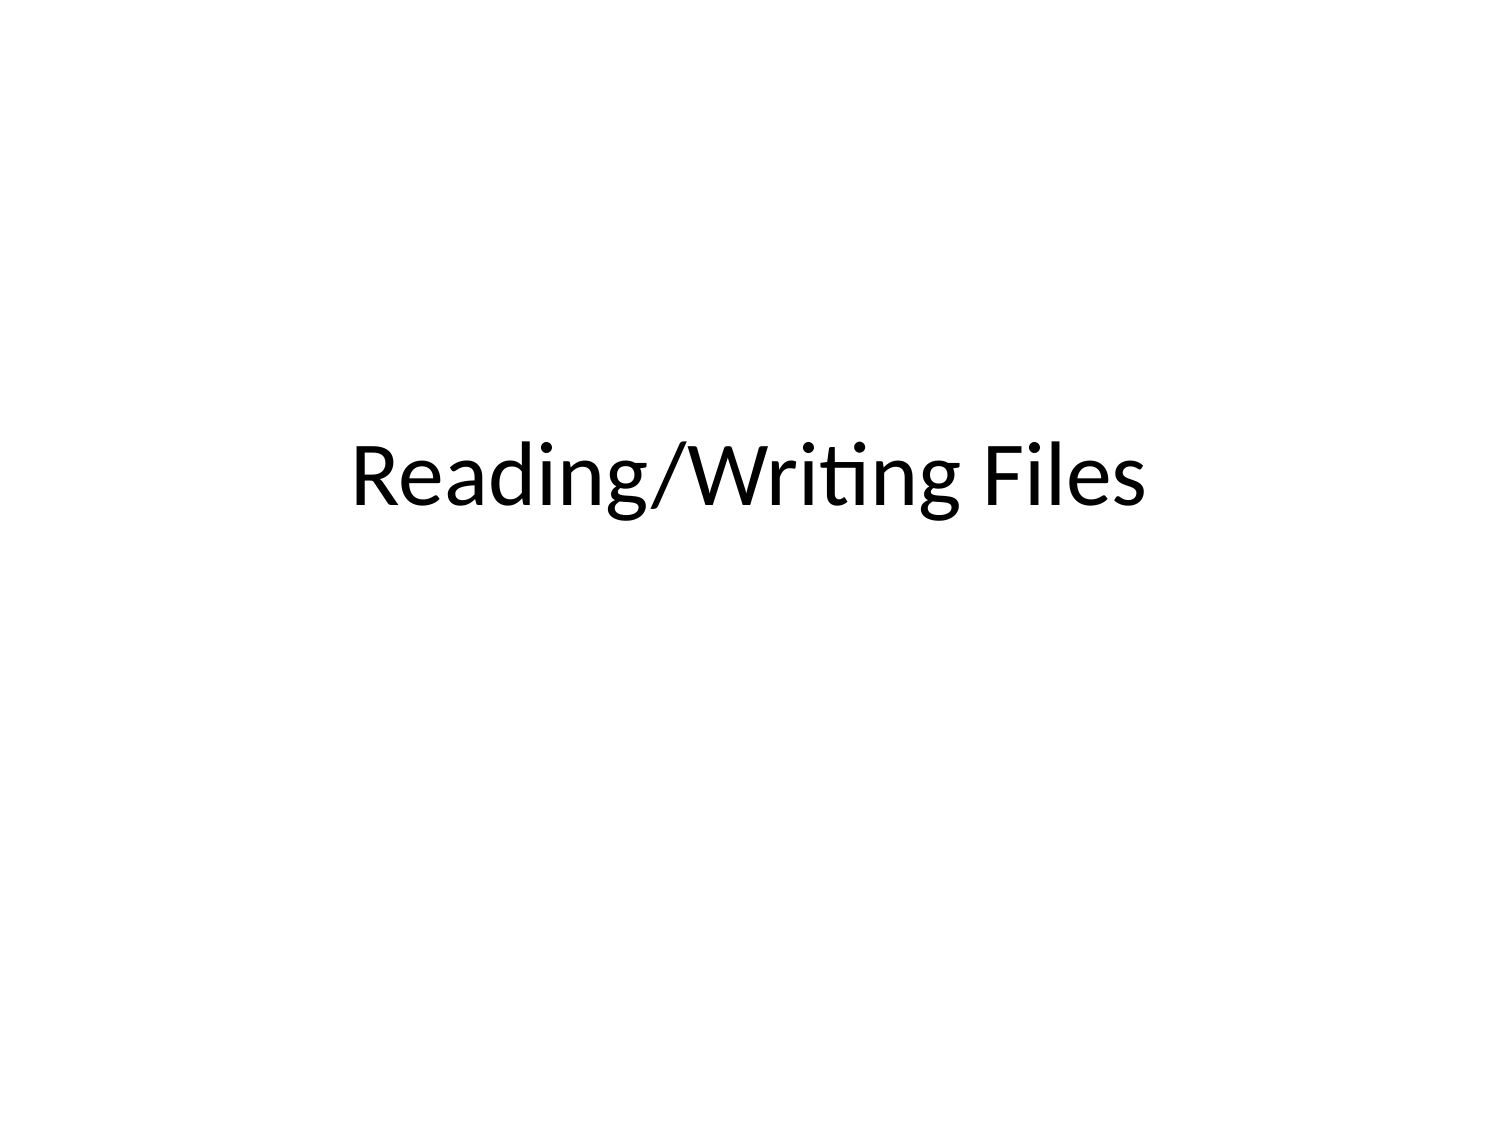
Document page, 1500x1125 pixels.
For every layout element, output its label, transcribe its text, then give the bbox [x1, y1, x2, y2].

title Reading/Writing Files [112, 375, 1388, 563]
